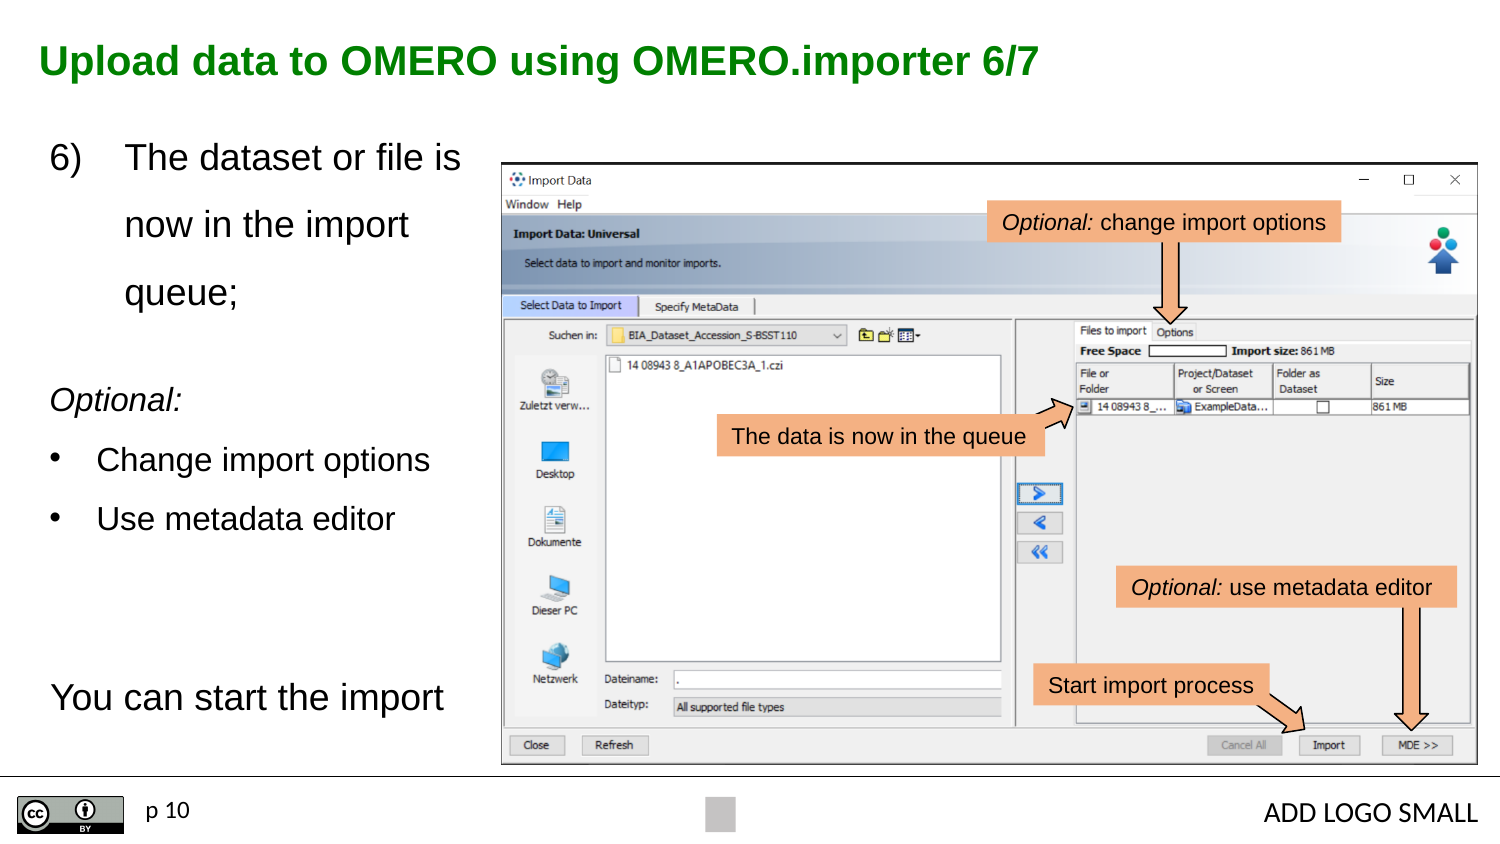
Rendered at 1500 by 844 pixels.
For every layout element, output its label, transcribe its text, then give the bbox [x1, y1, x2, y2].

text_box The dataset or file is now in the import queue; Optional: Change import options Use metadata editor [34, 102, 491, 545]
text_box [705, 796, 736, 833]
text_box Upload data to OMERO using OMERO.importer 6/7 [24, 26, 1395, 75]
picture [17, 796, 124, 834]
text_box You can start the import [35, 643, 460, 726]
picture [501, 162, 1478, 765]
